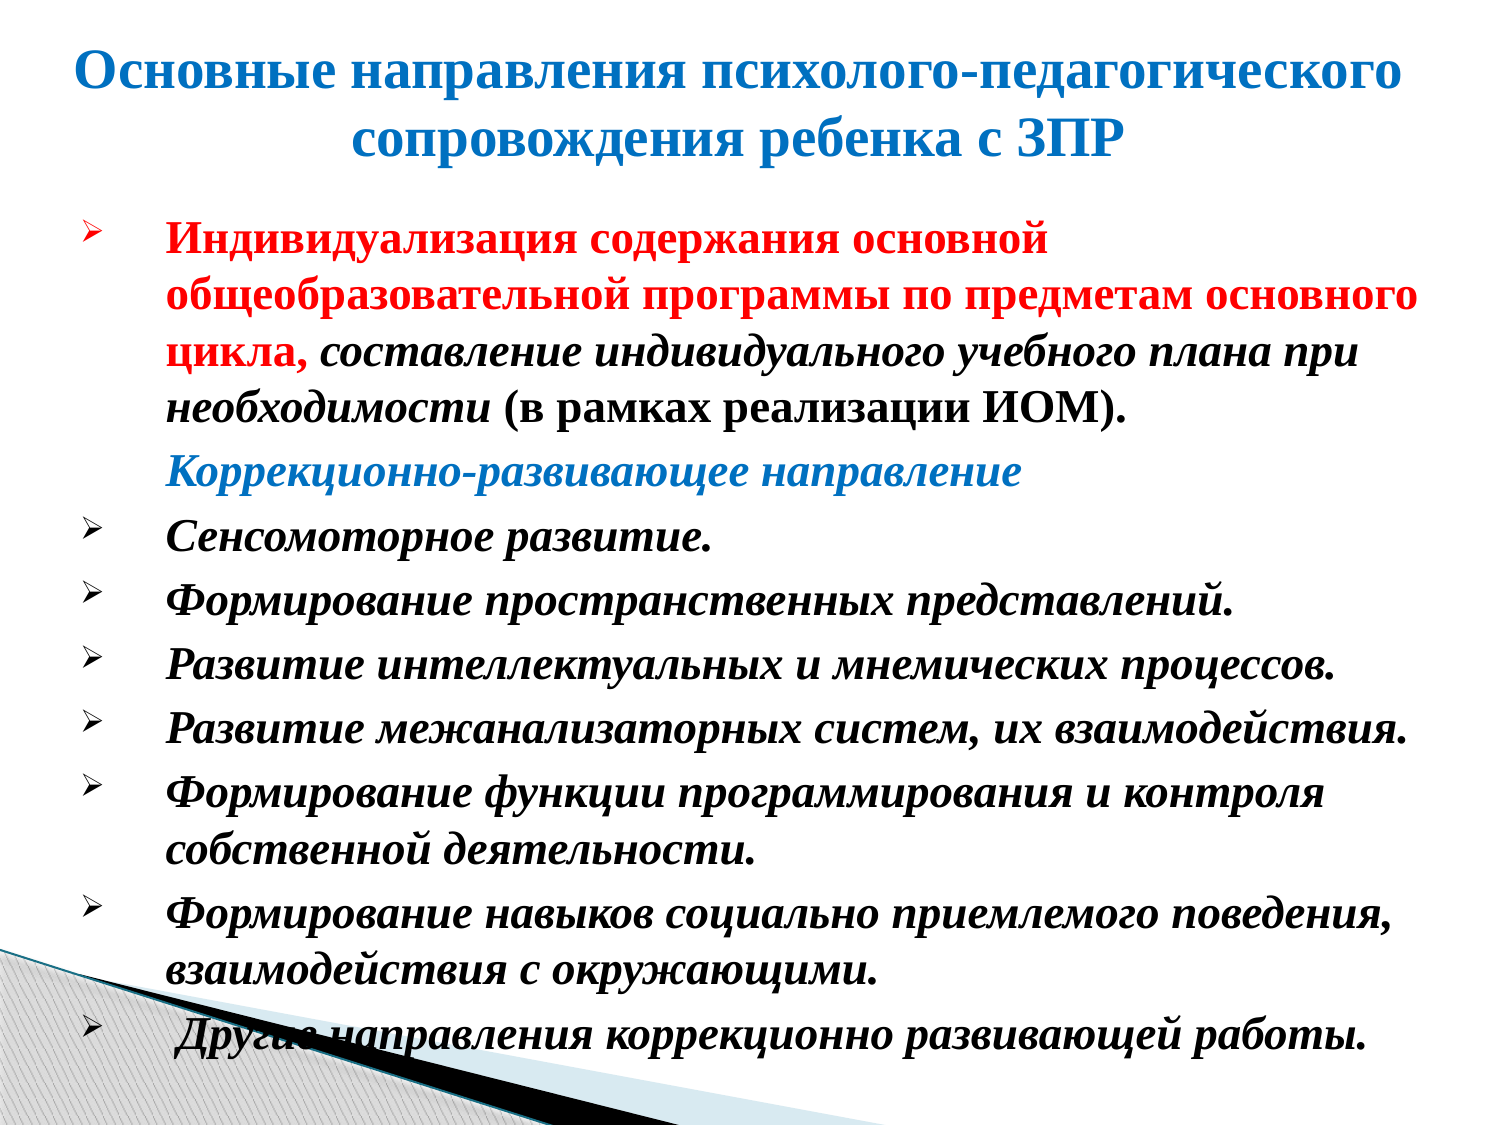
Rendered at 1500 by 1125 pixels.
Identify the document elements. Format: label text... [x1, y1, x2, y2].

list Индивидуализация содержания основной общеобразовательной программы по предметам основного цикла, составление индивидуального учебного плана при необходимости (в рамках реализации ИОМ). Коррекционно-развивающее направление Сенсомоторное развитие. Формирование пространственных представлений. Развитие интеллектуальных и мнемических процессов. Развитие межанализаторных систем, их взаимодействия. Формирование функции программирования и контроля собственной деятельности. Формирование навыков социально приемлемого поведения, взаимодействия с окружающими. Другие направления коррекционно развивающей работы. [46, 199, 1465, 1079]
title Основные направления психолого-педагогического сопровождения ребенка с ЗПР [23, 23, 1454, 176]
